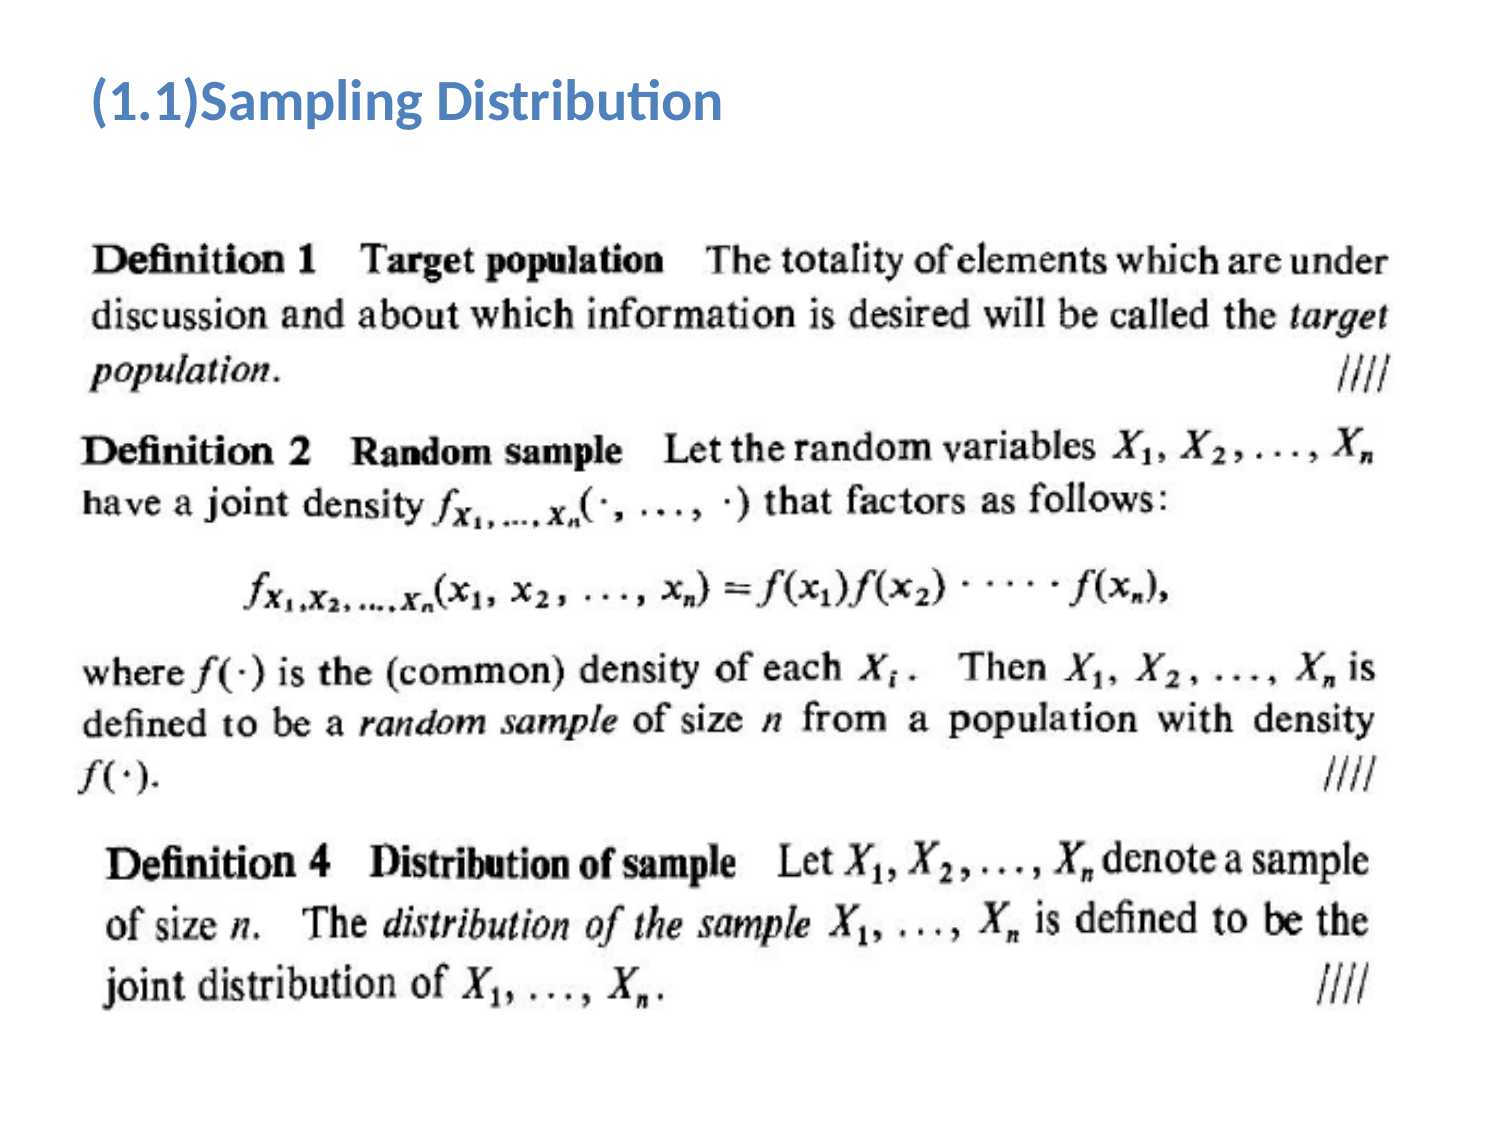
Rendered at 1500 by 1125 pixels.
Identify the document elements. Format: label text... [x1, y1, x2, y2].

picture [49, 412, 1388, 1038]
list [74, 224, 1413, 401]
title (1.1)Sampling Distribution [75, 45, 1425, 150]
